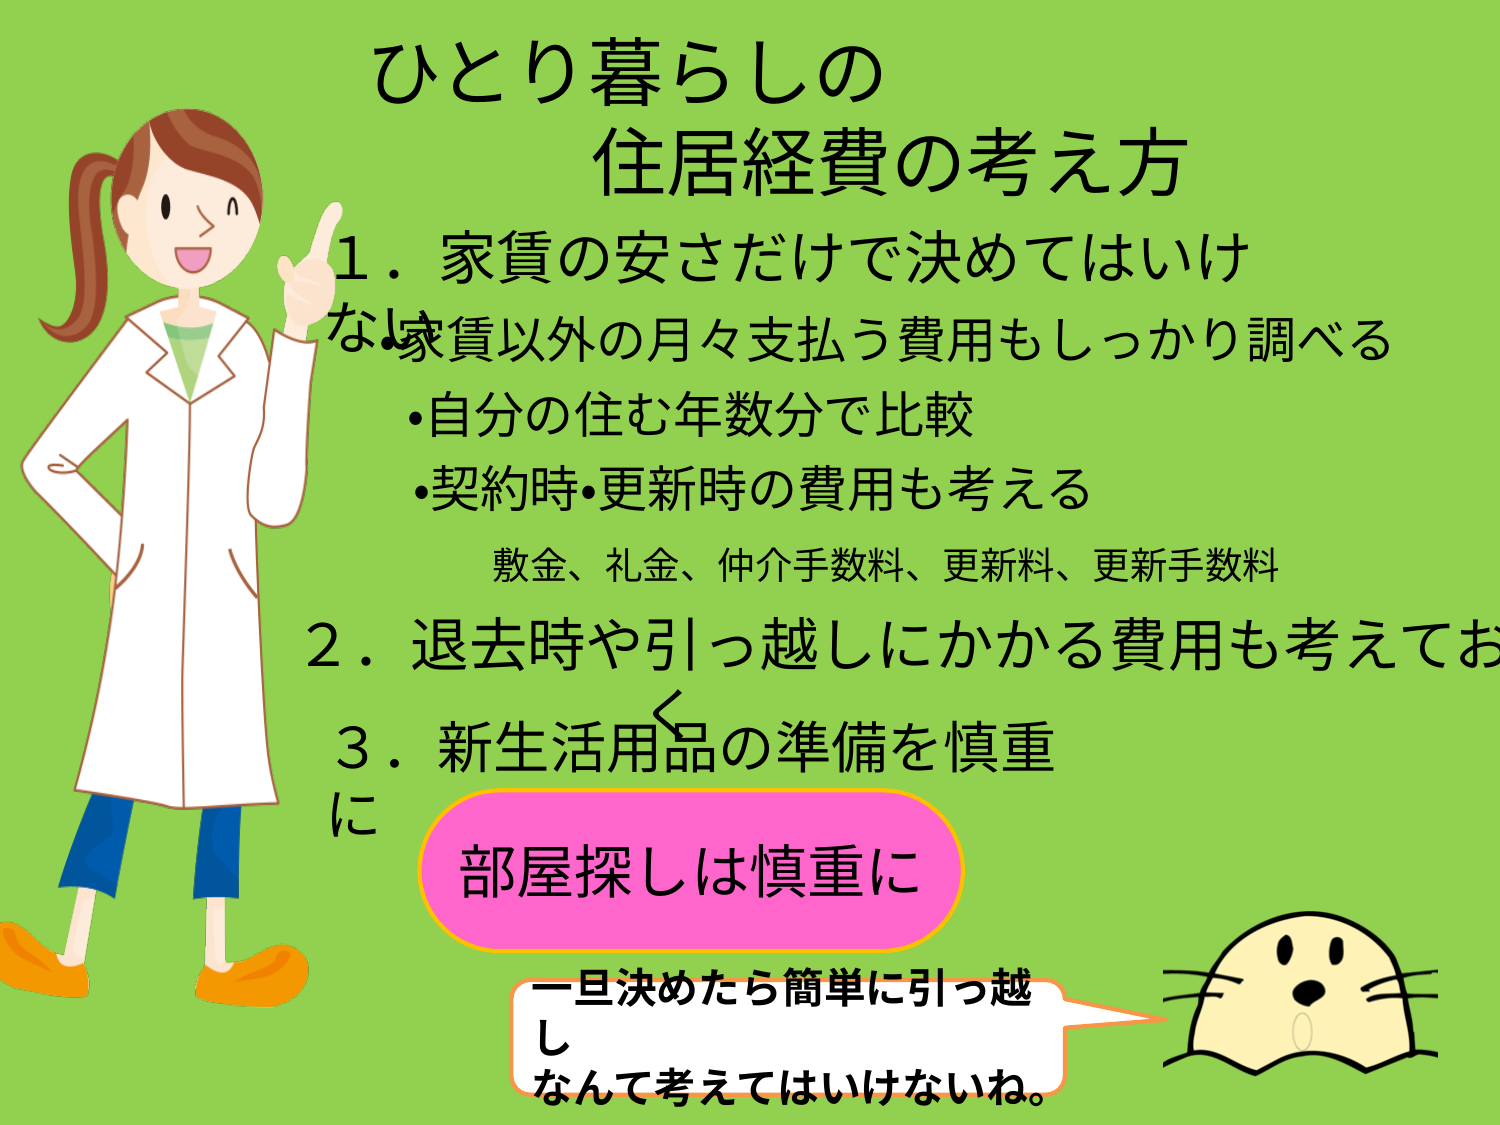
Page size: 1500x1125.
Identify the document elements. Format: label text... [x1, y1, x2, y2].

picture [1163, 911, 1438, 1081]
text_box ひとり暮らしの 住居経費の考え方 [351, 18, 1362, 213]
text_box ・契約時・更新時の費用も考える [375, 449, 1111, 585]
text_box ・家賃以外の月々支払う費用もしっかり調べる [364, 301, 1412, 376]
text_box ２．退去時や引っ越しにかかる費用も考えておく [356, 601, 1500, 756]
text_box 敷金、礼金、仲介手数料、更新料、更新手数料 [478, 534, 1404, 595]
text_box ・自分の住む年数分で比較 [392, 376, 1065, 449]
picture [0, 95, 352, 1030]
text_box 部屋探しは慎重に [417, 855, 965, 954]
text_box ３．新生活用品の準備を慎重に [356, 704, 1110, 855]
text_box 一旦決めたら簡単に引っ越し なんて考えてはいけないね。 [509, 977, 1158, 1097]
text_box １．家賃の安さだけで決めてはいけない [356, 214, 1319, 369]
